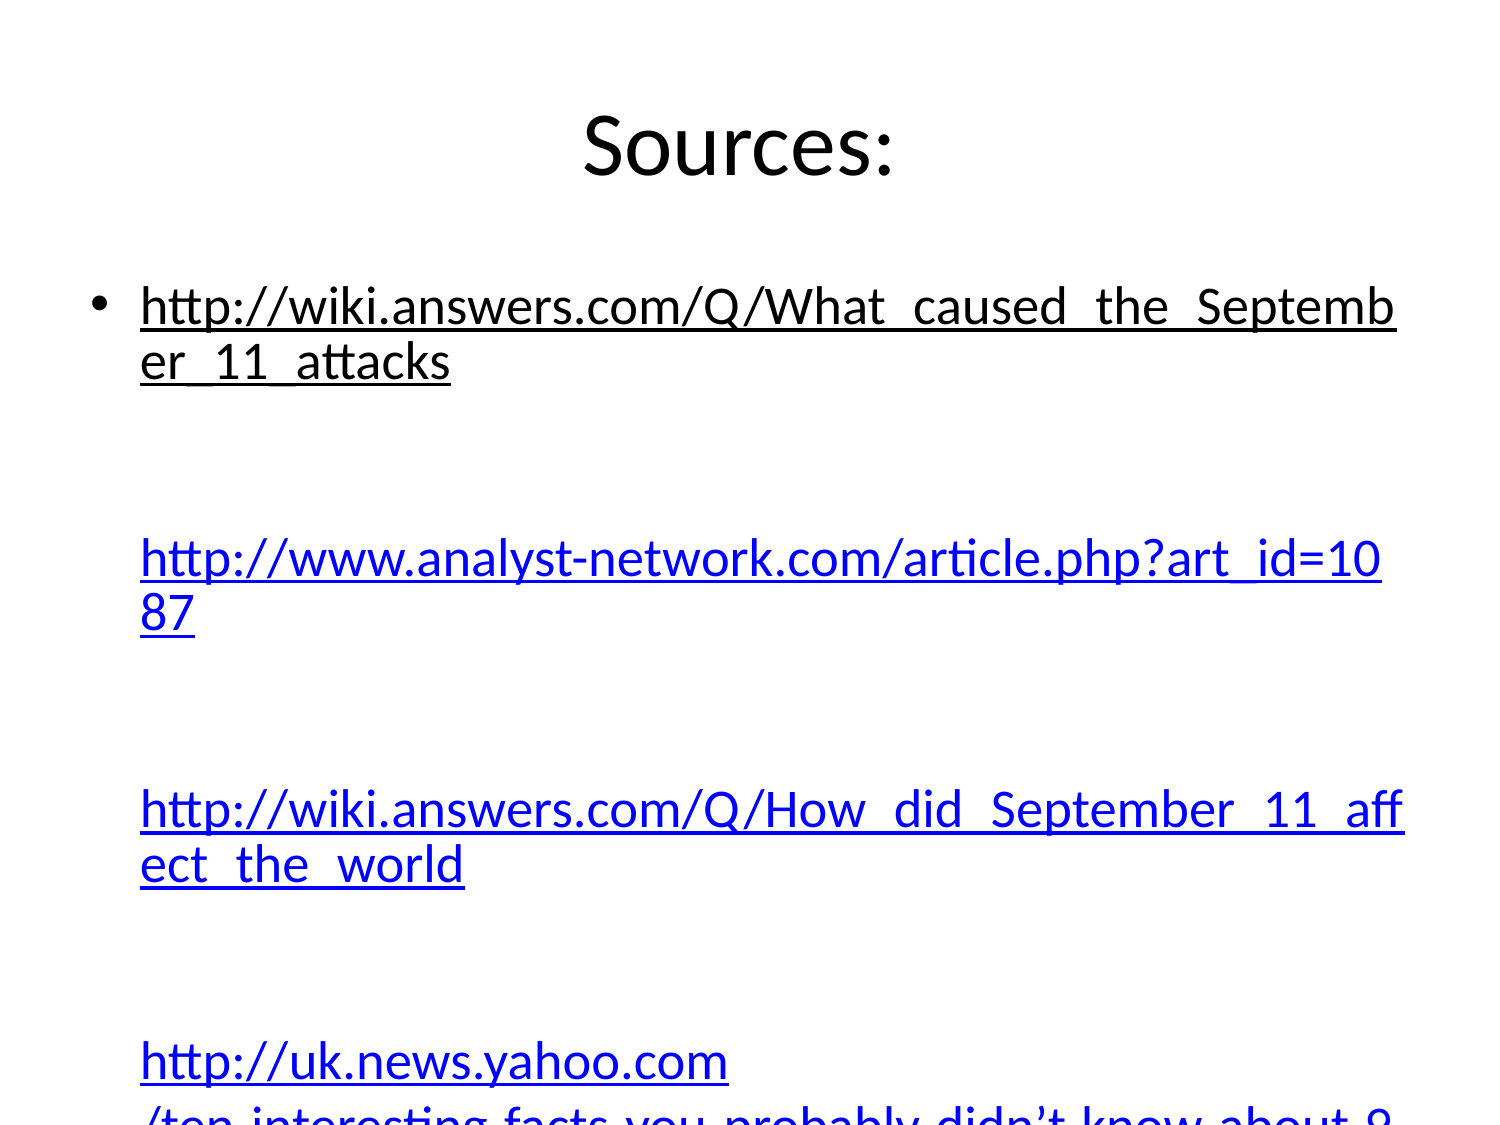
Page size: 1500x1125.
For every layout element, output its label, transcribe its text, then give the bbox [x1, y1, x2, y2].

list http://wiki.answers.com/Q/What_caused_the_September_11_attacks http://www.analyst-network.com/article.php?art_id=1087 http://wiki.answers.com/Q/How_did_September_11_affect_the_world http://uk.news.yahoo.com/ten-interesting-facts-you-probably-didn’t-know-about-9-11.html [75, 262, 1425, 1005]
title Sources: [75, 45, 1425, 233]
